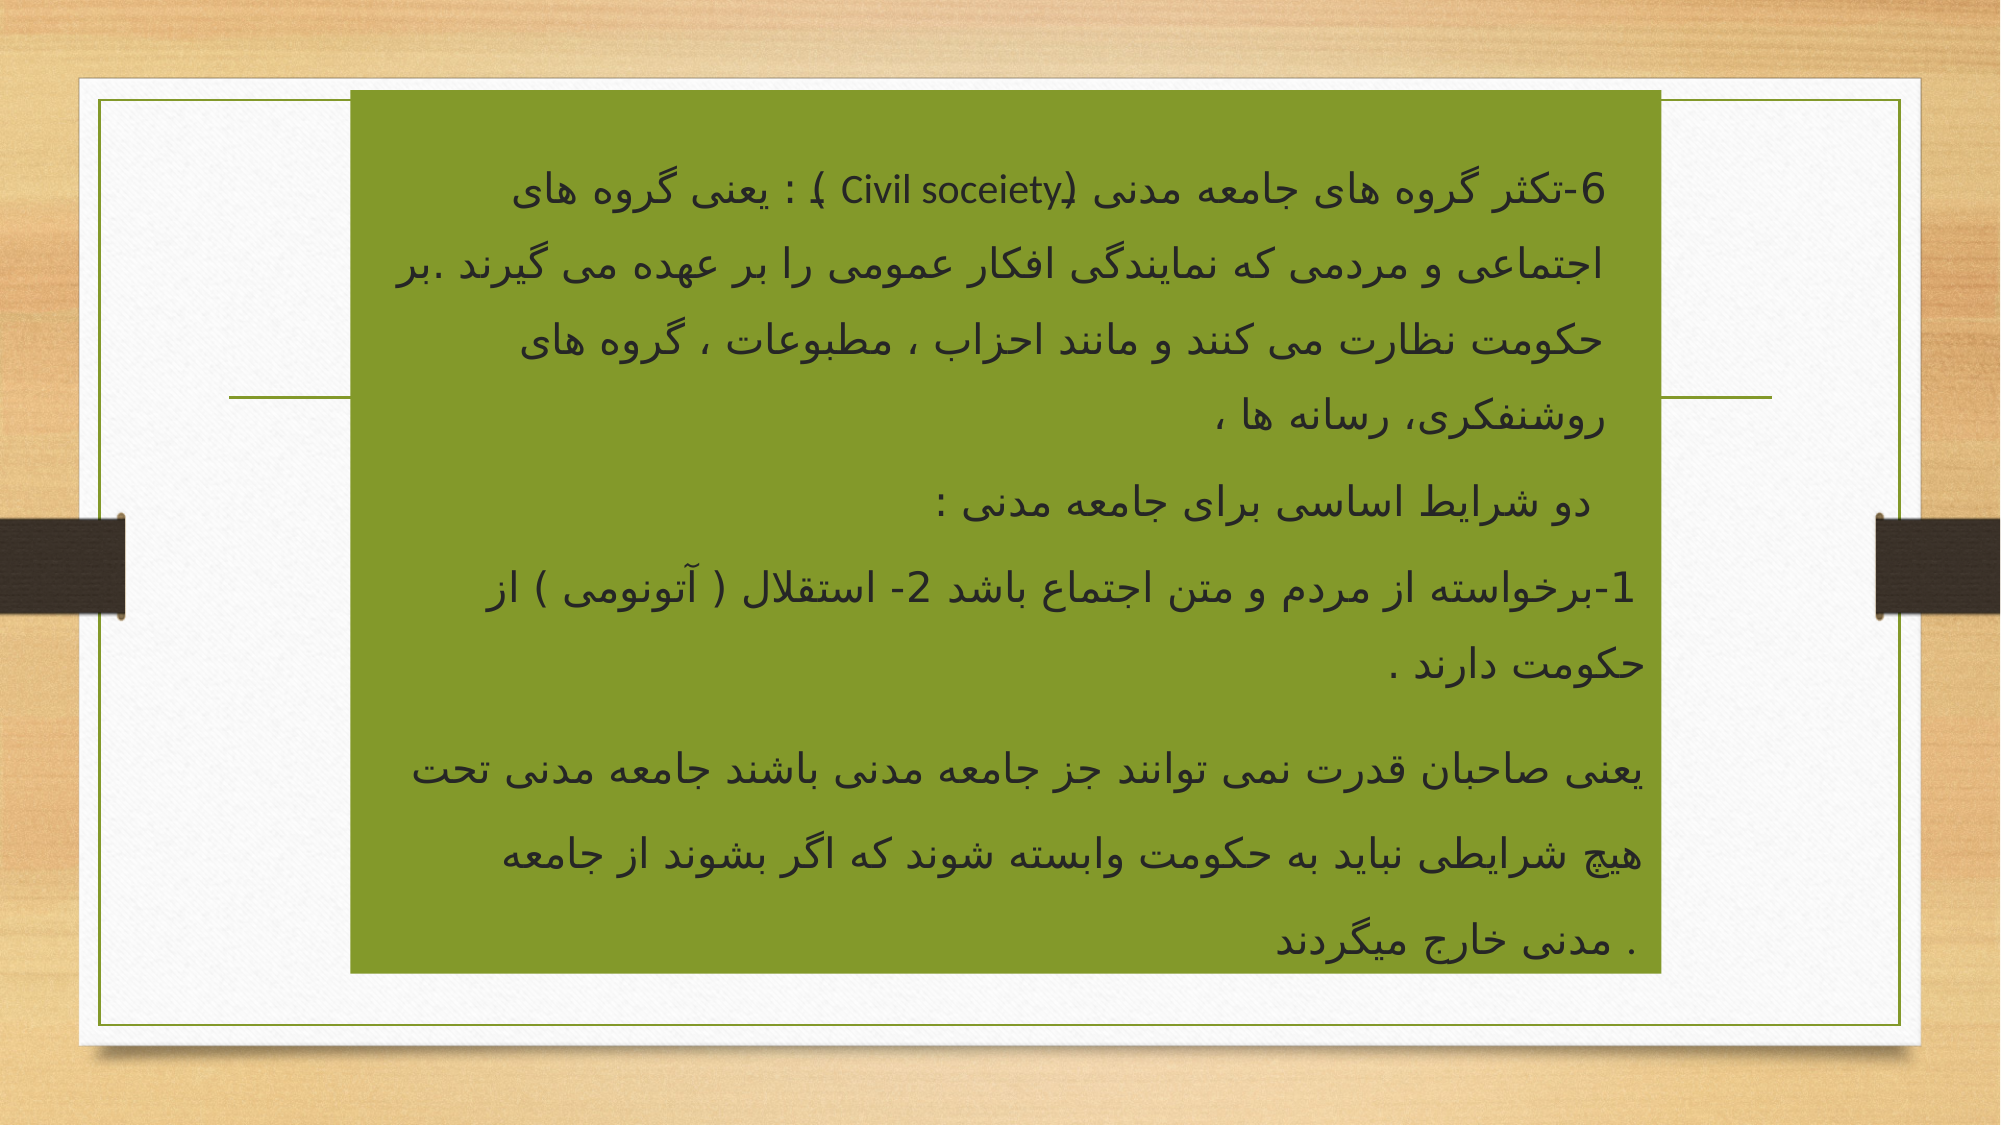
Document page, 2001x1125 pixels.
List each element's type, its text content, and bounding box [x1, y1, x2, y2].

list 6-تکثر گروه های جامعه مدنی (Civil soceiety ) : یعنی گروه های اجتماعی و مردمی که نمایندگی افکار عمومی را بر عهده می گیرند .بر حکومت نظارت می کنند و مانند احزاب ، مطبوعات ، گروه های روشنفکری، رسانه ها ، دو شرایط اساسی برای جامعه مدنی : 1-برخواسته از مردم و متن اجتماع باشد 2- استقلال ( آتونومی ) از حکومت دارند . یعنی صاحبان قدرت نمی توانند جز جامعه مدنی باشند جامعه مدنی تحت هیچ شرایطی نباید به حکومت وابسته شوند که اگر بشوند از جامعه مدنی خارج میگردند . [350, 90, 1662, 974]
picture [0, 0, 2001, 1125]
